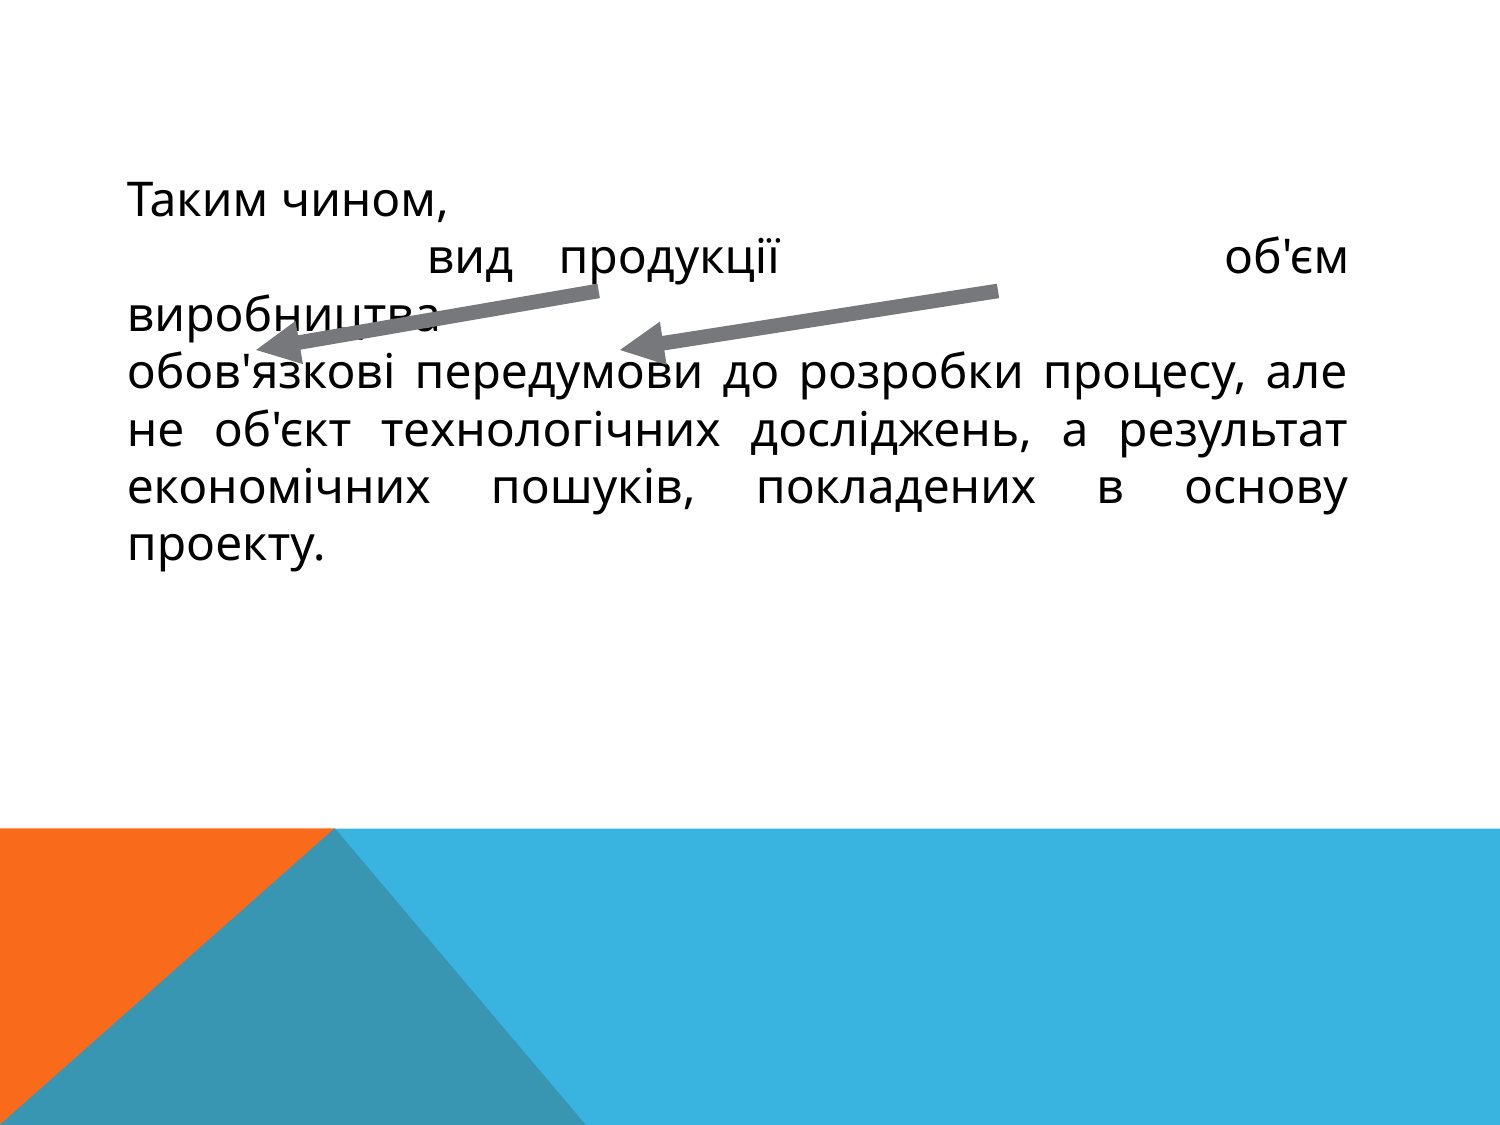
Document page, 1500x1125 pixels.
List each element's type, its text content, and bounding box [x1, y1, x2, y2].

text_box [255, 290, 599, 351]
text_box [619, 290, 999, 351]
text_box Таким чином, вид продукції об'єм виробництва обов'язкові передумови до розробки процесу, але не об'єкт технологічних досліджень, а результат економічних пошуків, покладених в основу проекту. [112, 160, 1365, 623]
